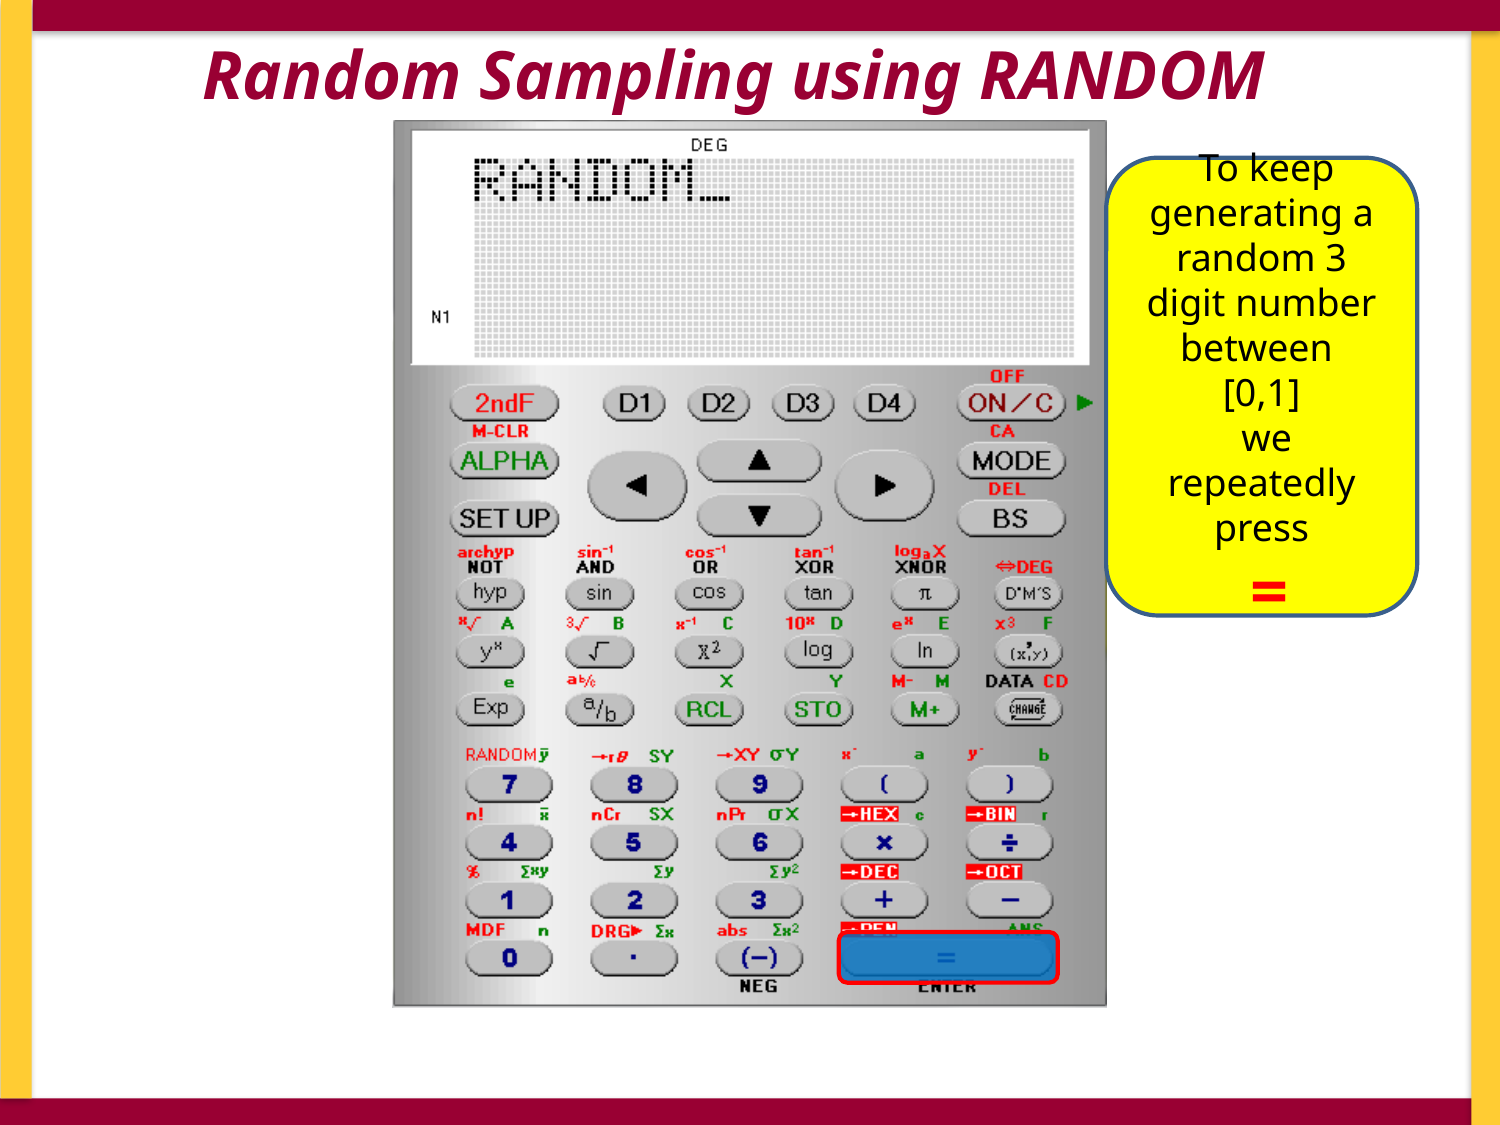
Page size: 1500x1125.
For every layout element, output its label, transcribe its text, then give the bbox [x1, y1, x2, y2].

text_box Random Sampling using RANDOM [51, 25, 1418, 120]
picture [391, 120, 1107, 1009]
text_box To keep generating a random 3 digit number between [0,1] we repeatedly press = [1110, 155, 1420, 618]
